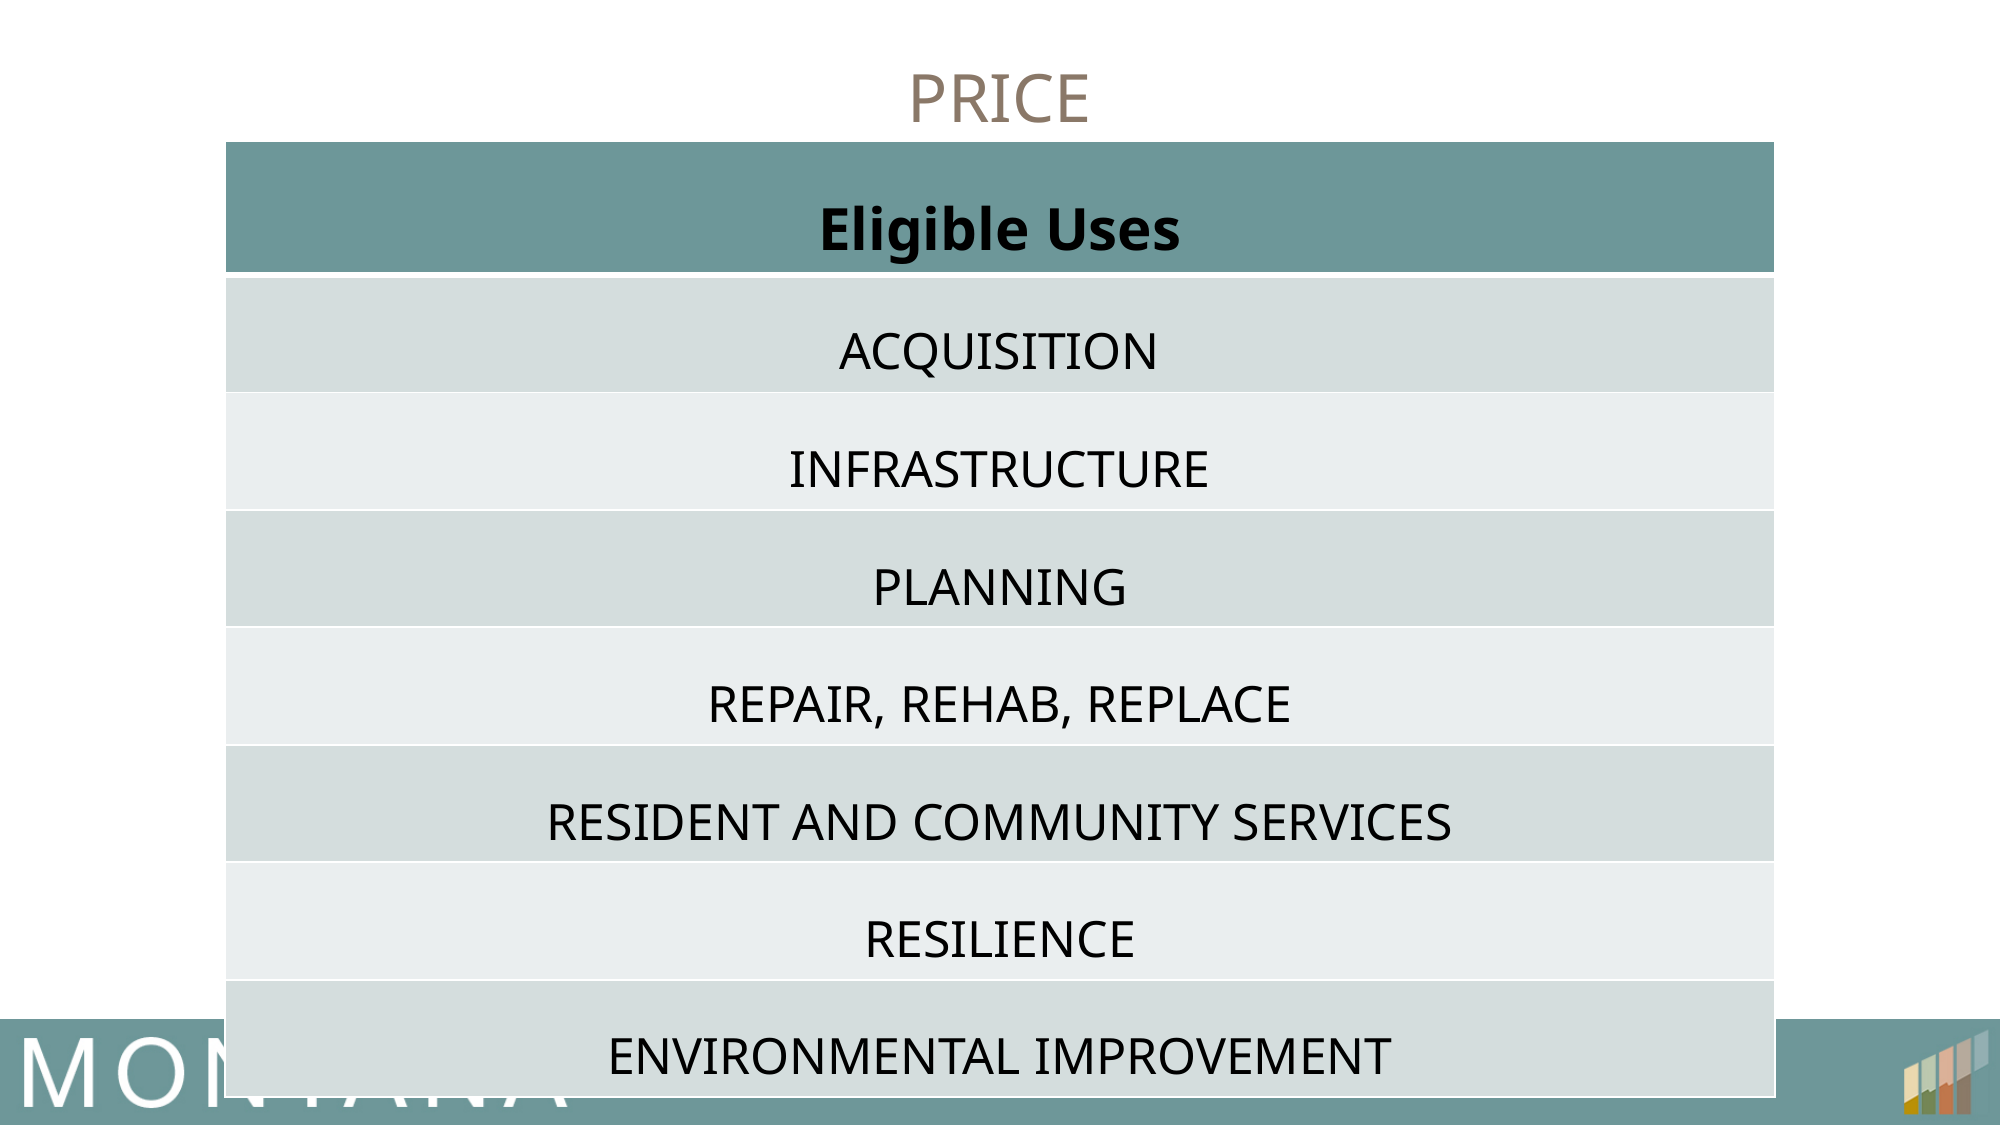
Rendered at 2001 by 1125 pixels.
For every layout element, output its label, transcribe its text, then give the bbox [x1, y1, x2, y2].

table_header Eligible Uses [226, 142, 1774, 272]
table_cell INFRASTRUCTURE [226, 393, 1774, 509]
table_cell RESILIENCE [226, 863, 1774, 979]
table_cell ACQUISITION [226, 278, 1774, 392]
table_cell ENVIRONMENTAL IMPROVEMENT [226, 981, 1774, 1096]
table_cell REPAIR, REHAB, REPLACE [226, 628, 1774, 744]
table_cell RESIDENT AND COMMUNITY SERVICES [226, 746, 1774, 861]
picture [0, 1019, 2000, 1125]
title PRICE [75, 2, 1925, 190]
table_cell PLANNING [226, 511, 1774, 626]
